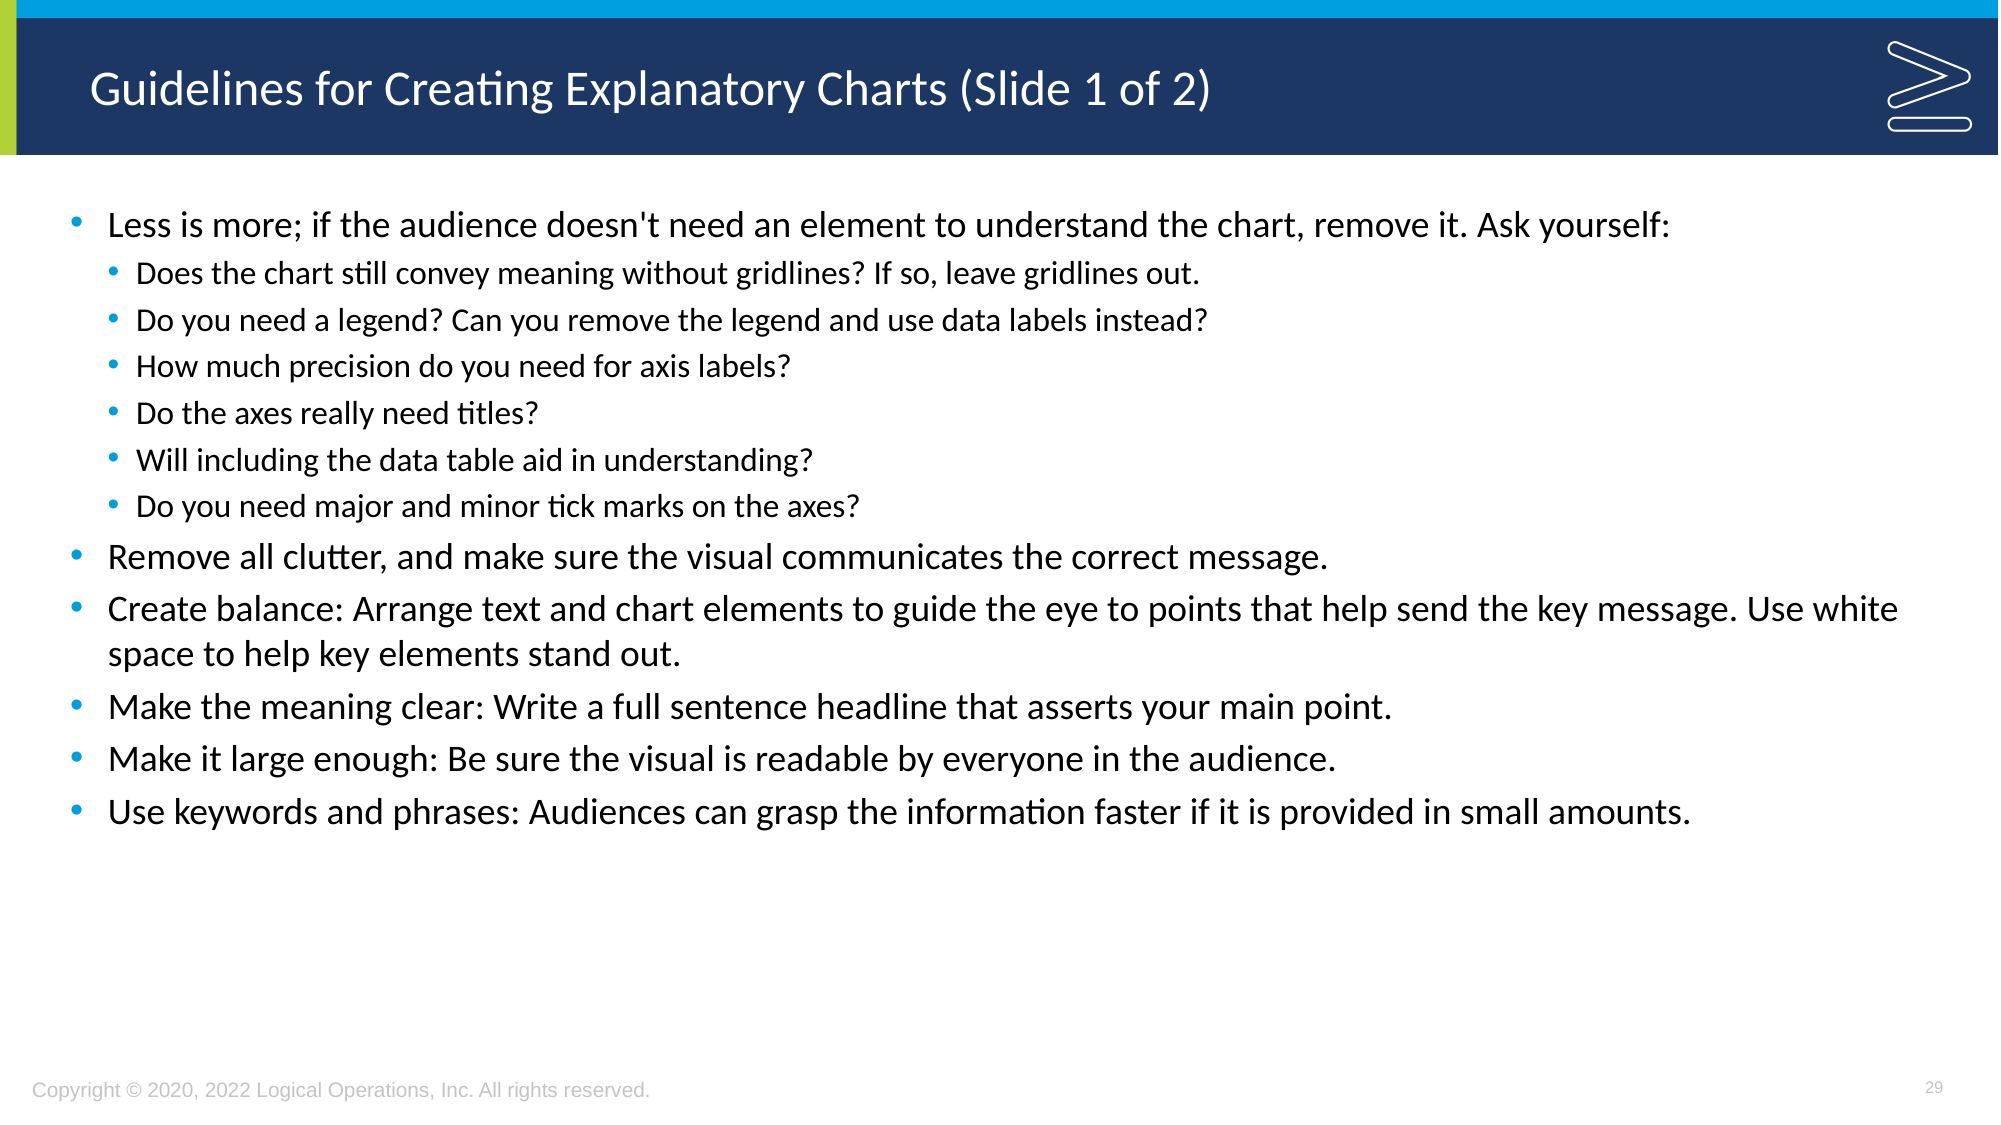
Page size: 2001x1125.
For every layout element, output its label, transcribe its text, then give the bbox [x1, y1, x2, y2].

slide_number 29 [1491, 1057, 1959, 1118]
title Guidelines for Creating Explanatory Charts (Slide 1 of 2) [74, 16, 1850, 155]
picture [0, 0, 74, 155]
picture [1850, 19, 1998, 155]
list Less is more; if the audience doesn't need an element to understand the chart, remove it. Ask yourself: Does the chart still convey meaning without gridlines? If so, leave gridlines out. Do you need a legend? Can you remove the legend and use data labels instead? How much precision do you need for axis labels? Do the axes really need titles? Will including the data table aid in understanding? Do you need major and minor tick marks on the axes? Remove all clutter, and make sure the visual communicates the correct message. Create balance: Arrange text and chart elements to guide the eye to points that help send the key message. Use white space to help key elements stand out. Make the meaning clear: Write a full sentence headline that asserts your main point. Make it large enough: Be sure the visual is readable by everyone in the audience. Use keywords and phrases: Audiences can grasp the information faster if it is provided in small amounts. [55, 192, 1968, 1037]
